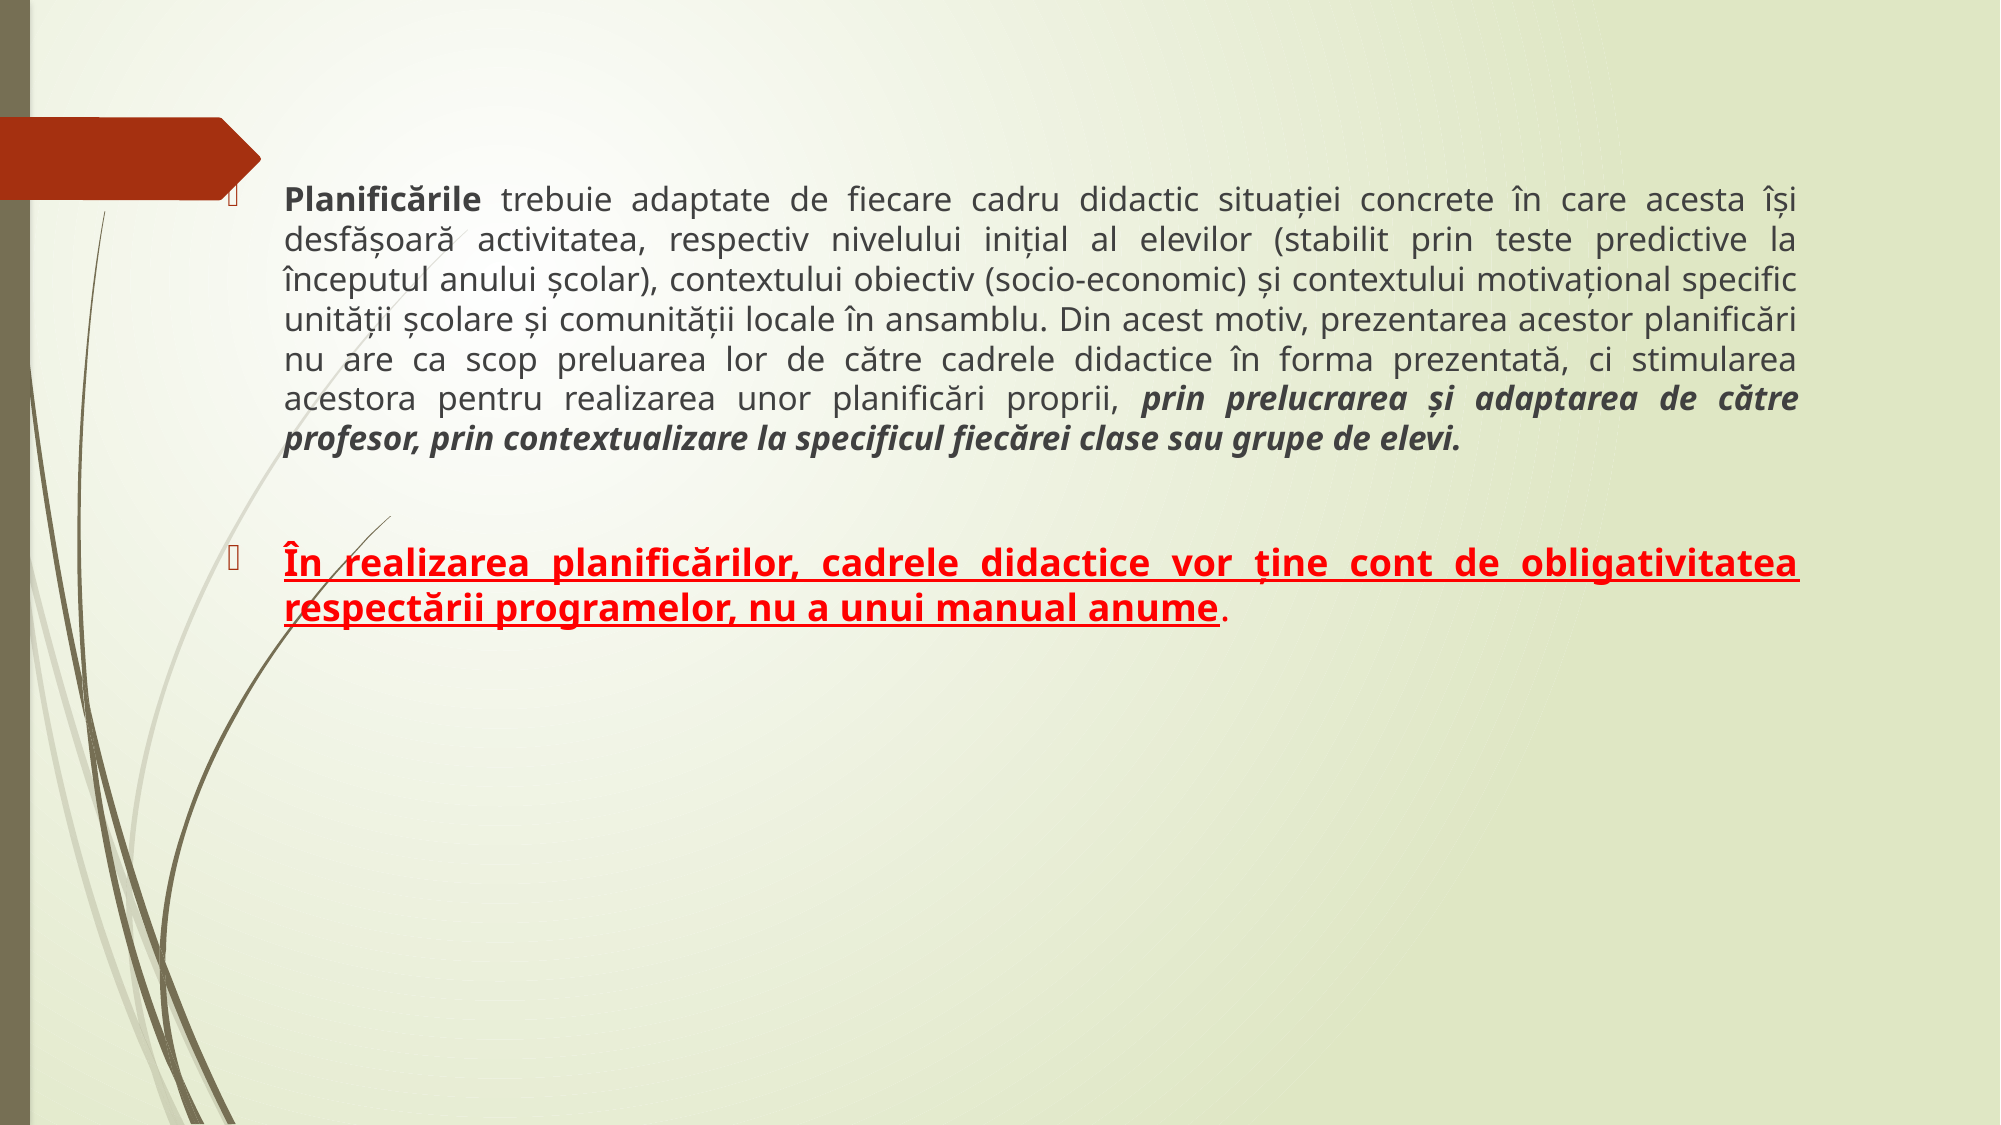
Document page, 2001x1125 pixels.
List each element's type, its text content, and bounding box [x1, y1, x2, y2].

list Planificările trebuie adaptate de fiecare cadru didactic situației concrete în care acesta își desfășoară activitatea, respectiv nivelului inițial al elevilor (stabilit prin teste predictive la începutul anului școlar), contextului obiectiv (socio-economic) și contextului motivațional specific unității școlare și comunității locale în ansamblu. Din acest motiv, prezentarea acestor planificări nu are ca scop preluarea lor de către cadrele didactice în forma prezentată, ci stimularea acestora pentru realizarea unor planificări proprii, prin prelucrarea și adaptarea de către profesor, prin contextualizare la specificul fiecărei clase sau grupe de elevi. În realizarea planificărilor, cadrele didactice vor ține cont de obligativitatea respectării programelor, nu a unui manual anume. [212, 170, 1815, 808]
